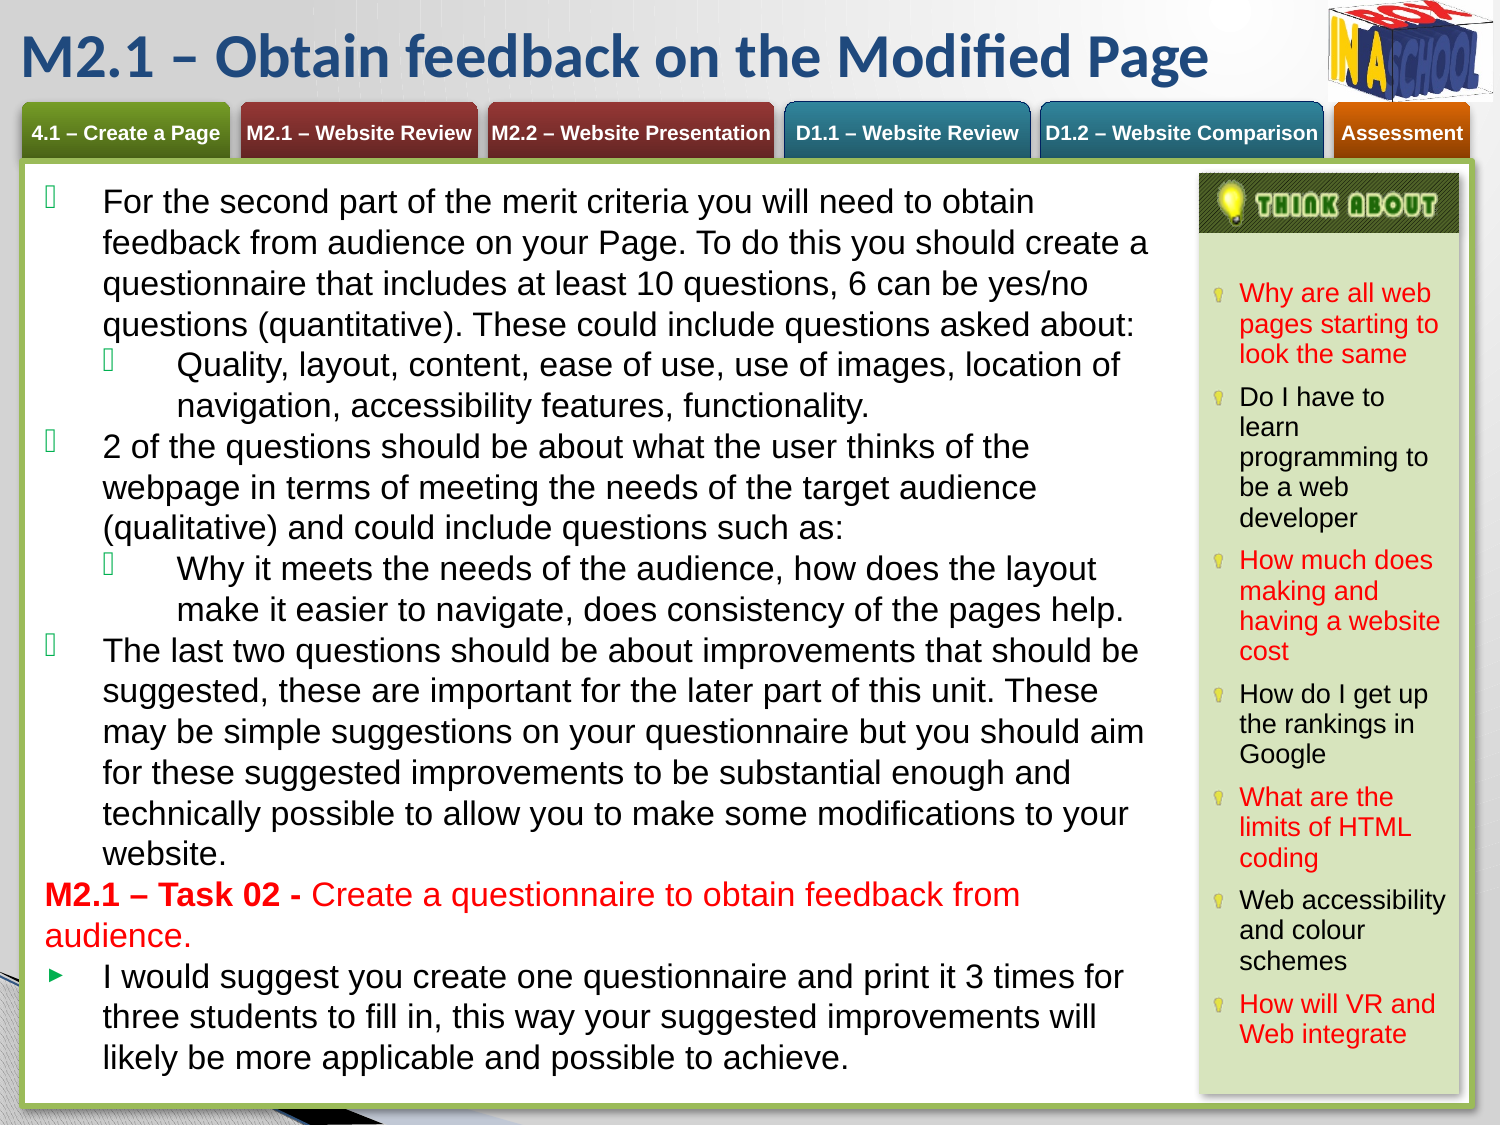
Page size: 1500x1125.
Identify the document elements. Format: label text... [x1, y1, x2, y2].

table_header [1199, 173, 1459, 233]
picture [1210, 890, 1226, 910]
picture [1210, 684, 1226, 704]
picture [1210, 387, 1226, 407]
picture [281, 1114, 303, 1125]
picture [1216, 177, 1442, 232]
picture [1210, 284, 1226, 304]
picture [1210, 787, 1226, 807]
text_box For the second part of the merit criteria you will need to obtain feedback from audience on your Page. To do this you should create a questionnaire that includes at least 10 questions, 6 can be yes/no questions (quantitative). These could include questions asked about: Quality, layout, content, ease of use, use of images, location of navigation, accessibility features, functionality. 2 of the questions should be about what the user thinks of the webpage in terms of meeting the needs of the target audience (qualitative) and could include questions such as: Why it meets the needs of the audience, how does the layout make it easier to navigate, does consistency of the pages help. The last two questions should be about improvements that should be suggested, these are important for the later part of this unit. These may be simple suggestions on your questionnaire but you should aim for these suggested improvements to be substantial enough and technically possible to allow you to make some modifications to your website. M2.1 – Task 02 - Create a questionnaire to obtain feedback from audience. I would suggest you create one questionnaire and print it 3 times for three students to fill in, this way your suggested improvements will likely be more applicable and possible to achieve. [29, 172, 1187, 1084]
table_cell Why are all web pages starting to look the same Do I have to learn programming to be a web developer How much does making and having a website cost How do I get up the rankings in Google What are the limits of HTML coding Web accessibility and colour schemes How will VR and Web integrate [1199, 233, 1459, 1094]
title M2.1 – Obtain feedback on the Modified Page [5, 7, 1306, 98]
picture [1210, 994, 1226, 1014]
picture [1328, 0, 1494, 102]
picture [1210, 550, 1226, 570]
